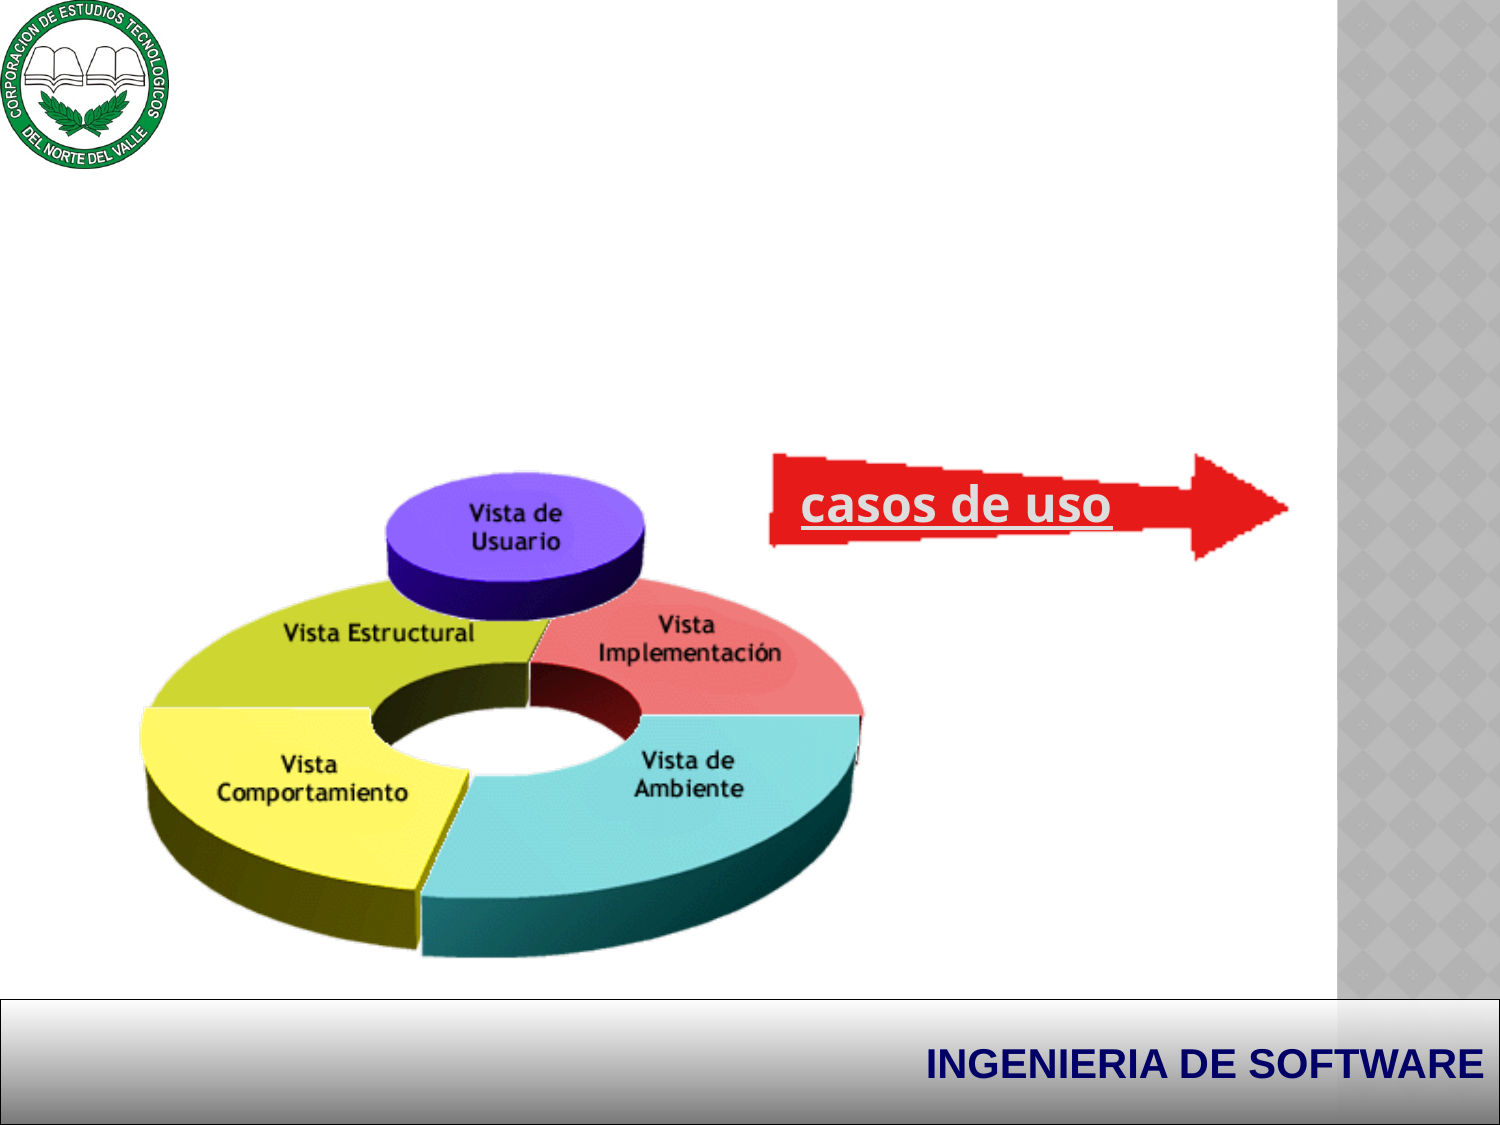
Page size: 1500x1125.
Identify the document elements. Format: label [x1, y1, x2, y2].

picture [0, 0, 169, 169]
picture [114, 521, 879, 965]
text_box [690, 351, 1342, 678]
picture [352, 451, 671, 635]
